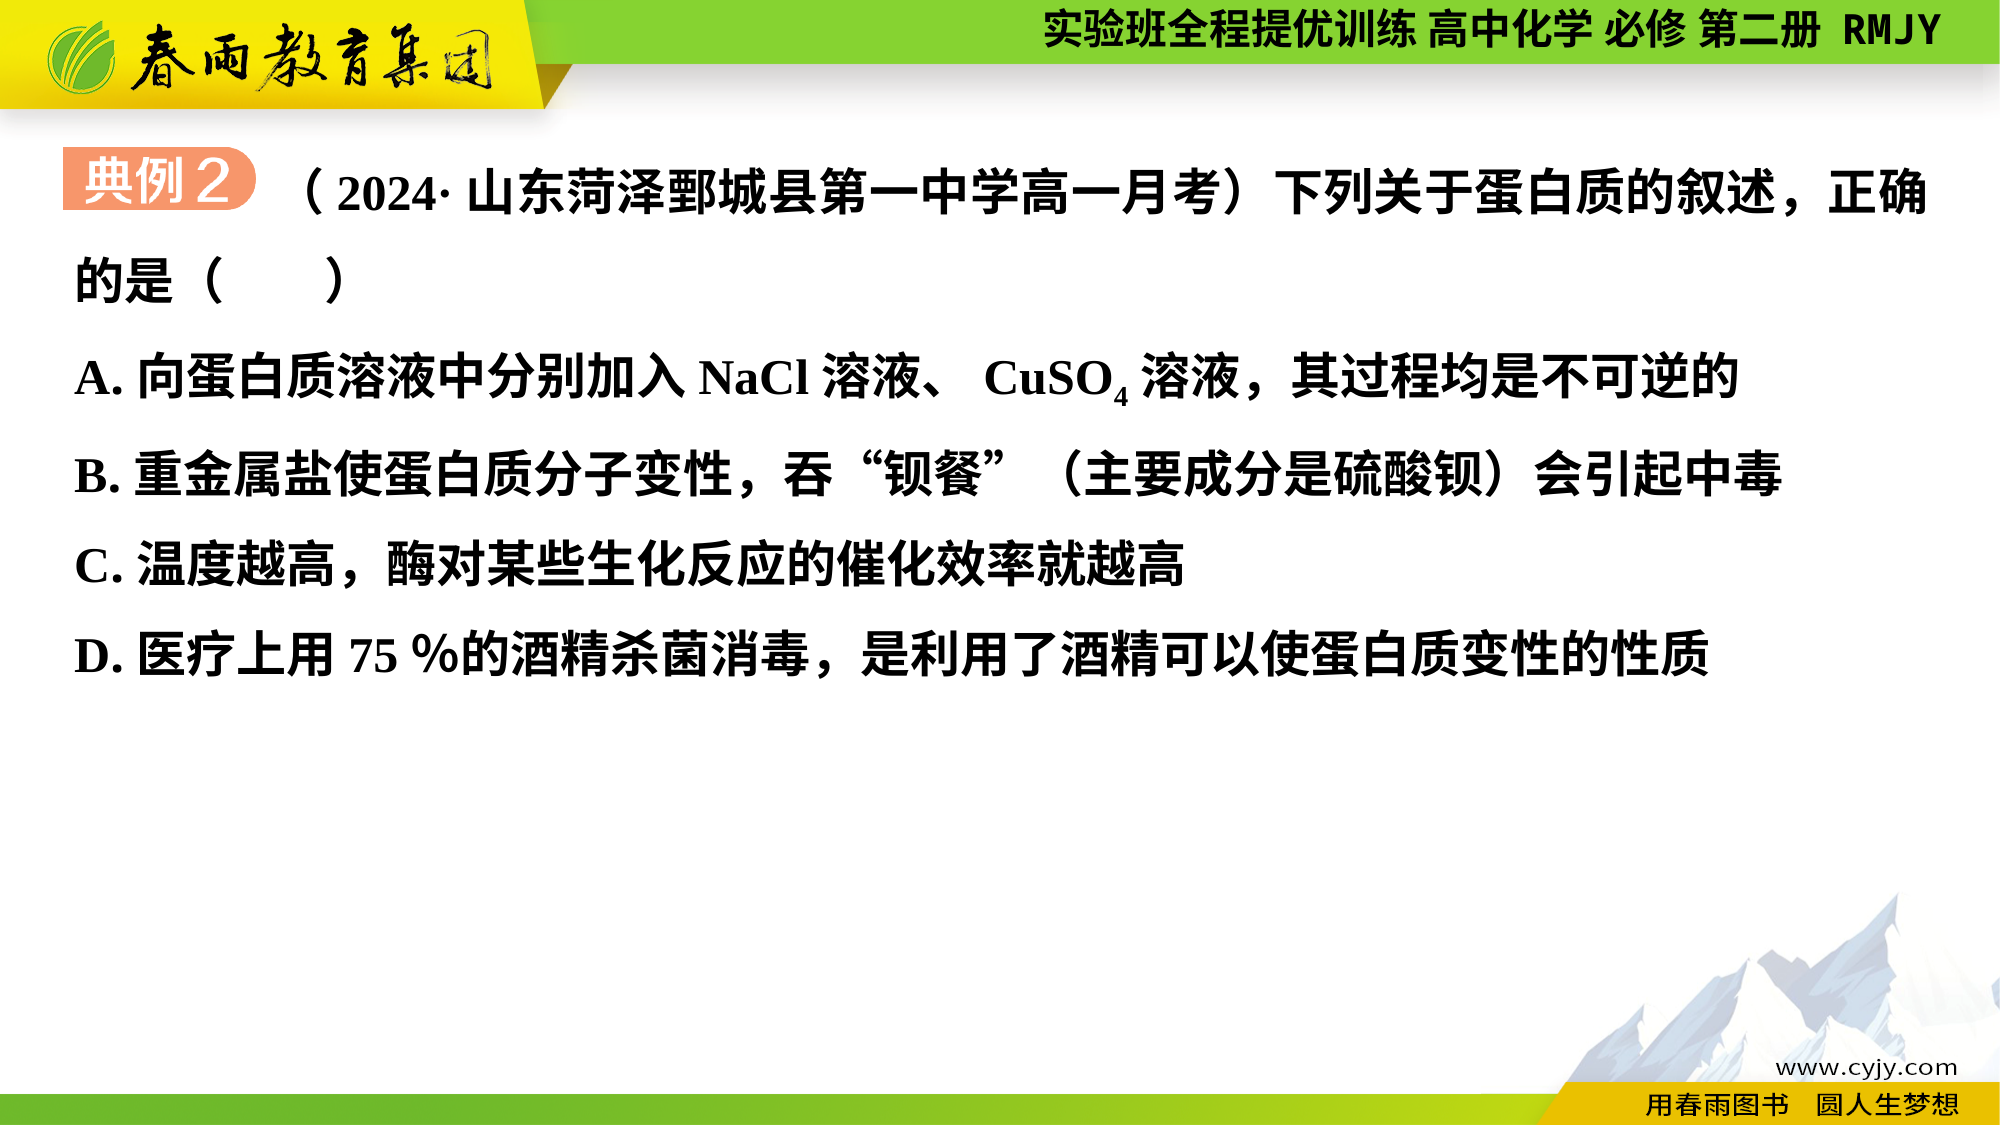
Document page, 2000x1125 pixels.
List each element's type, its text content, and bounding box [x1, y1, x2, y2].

list （2024·山东菏泽鄄城县第一中学高一月考）下列关于蛋白质的叙述，正确的是（ ） A.向蛋白质溶液中分别加入NaCl溶液、CuSO4溶液，其过程均是不可逆的 B.重金属盐使蛋白质分子变性，吞“钡餐”（主要成分是硫酸钡）会引起中毒 C.温度越高，酶对某些生化反应的催化效率就越高 D.医疗上用75％的酒精杀菌消毒，是利用了酒精可以使蛋白质变性的性质 [59, 122, 1944, 672]
picture [0, 0, 2000, 1125]
